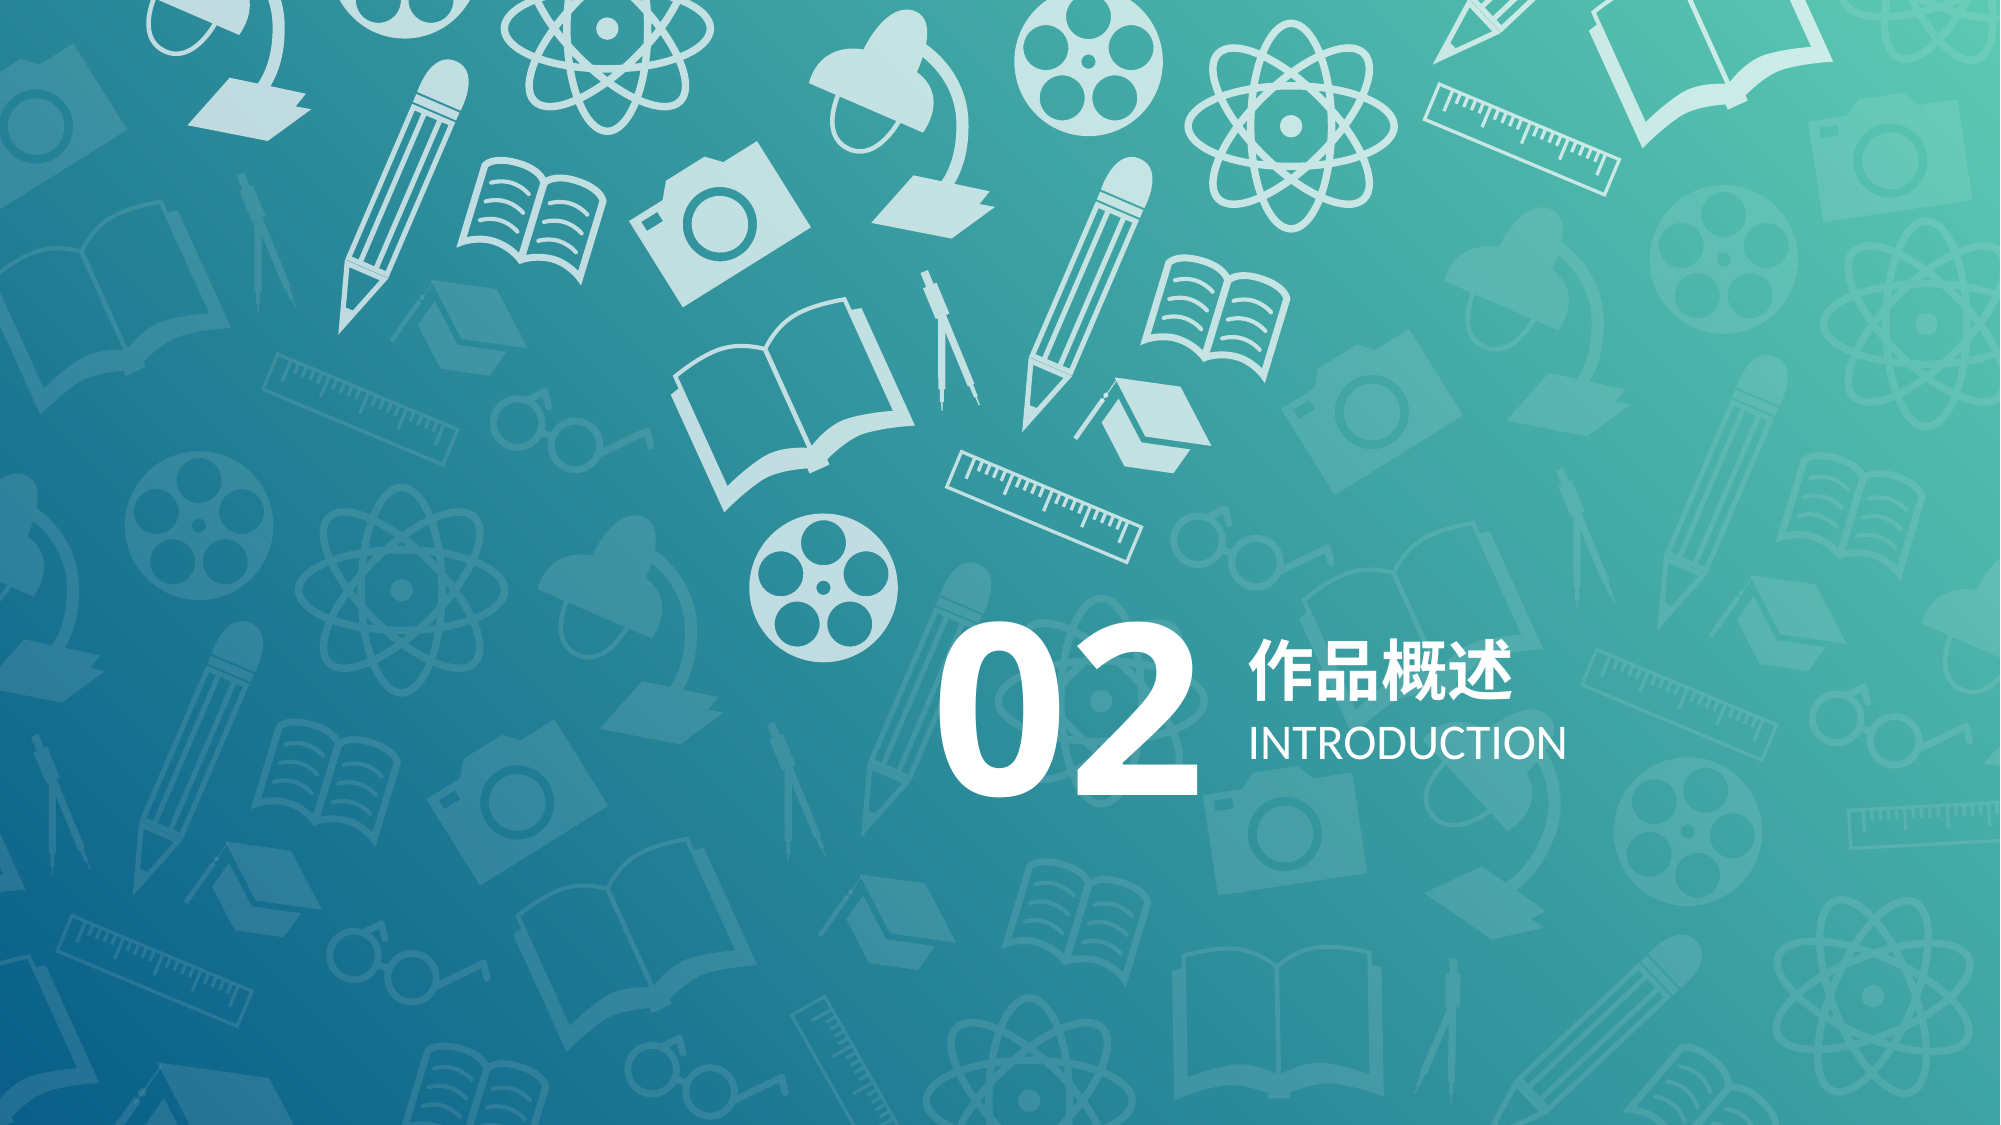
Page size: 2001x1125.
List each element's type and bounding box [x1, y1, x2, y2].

text_box [916, 546, 1607, 852]
